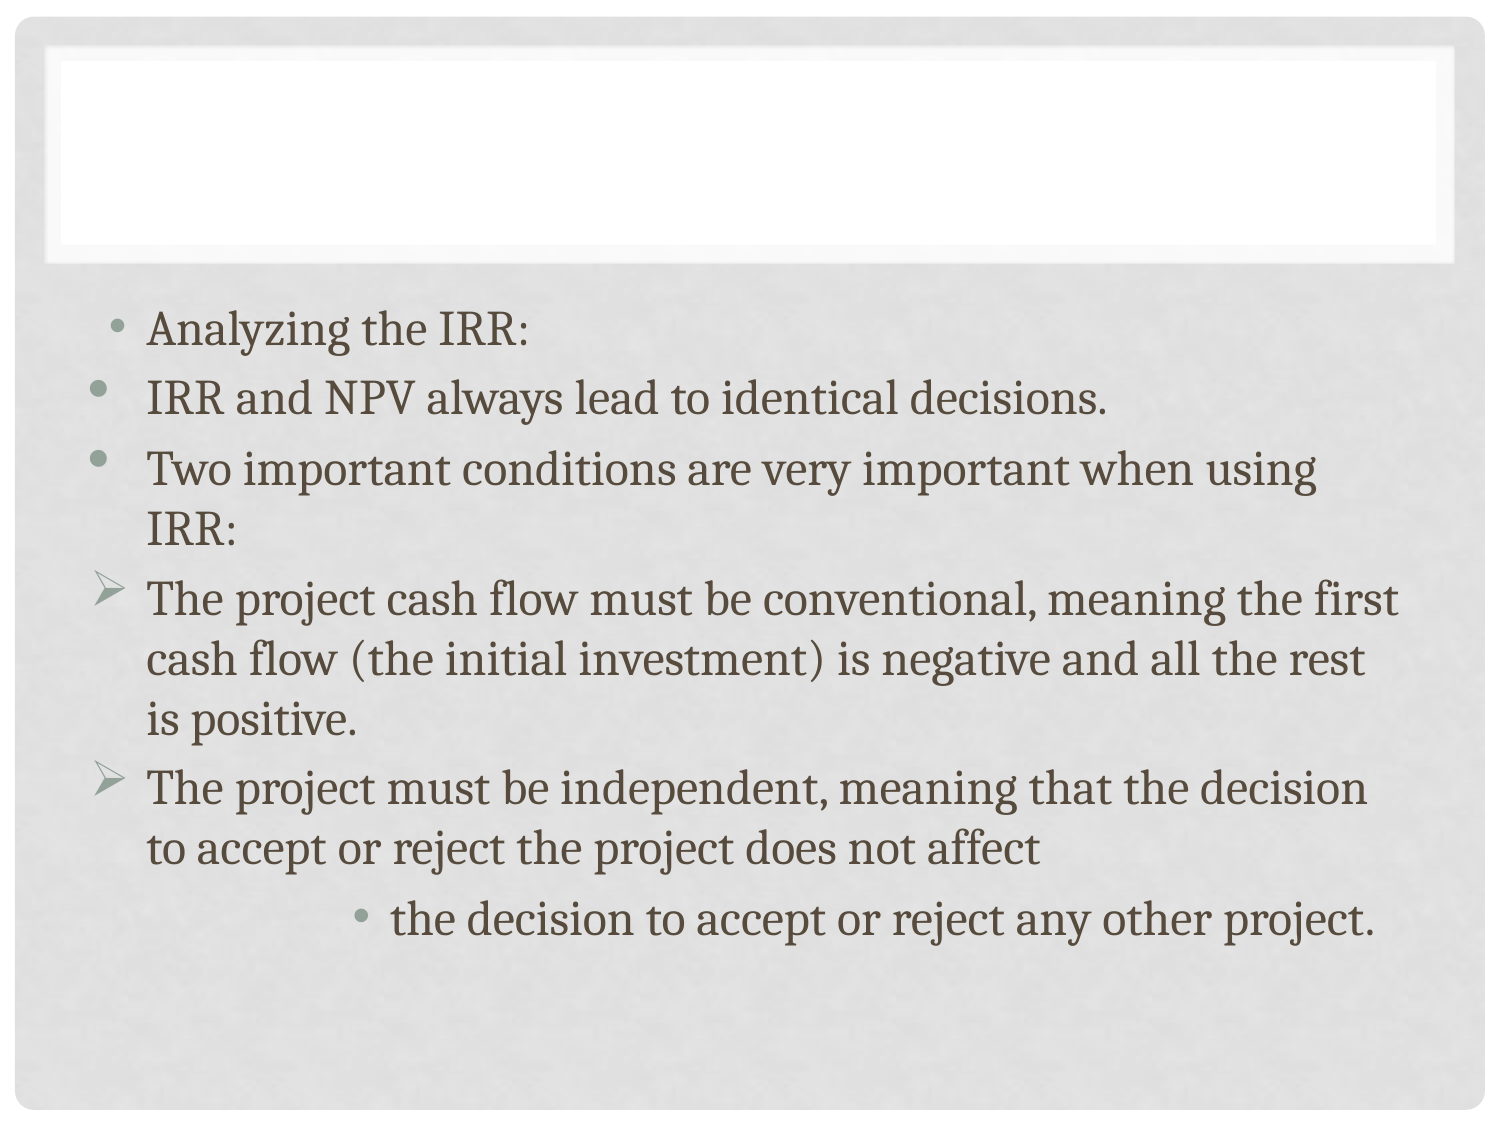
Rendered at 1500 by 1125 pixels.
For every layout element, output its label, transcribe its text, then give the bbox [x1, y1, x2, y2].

list Analyzing the IRR: IRR and NPV always lead to identical decisions. Two important conditions are very important when using IRR: The project cash flow must be conventional, meaning the first cash flow (the initial investment) is negative and all the rest is positive. The project must be independent, meaning that the decision to accept or reject the project does not affect the decision to accept or reject any other project. [75, 287, 1425, 1005]
